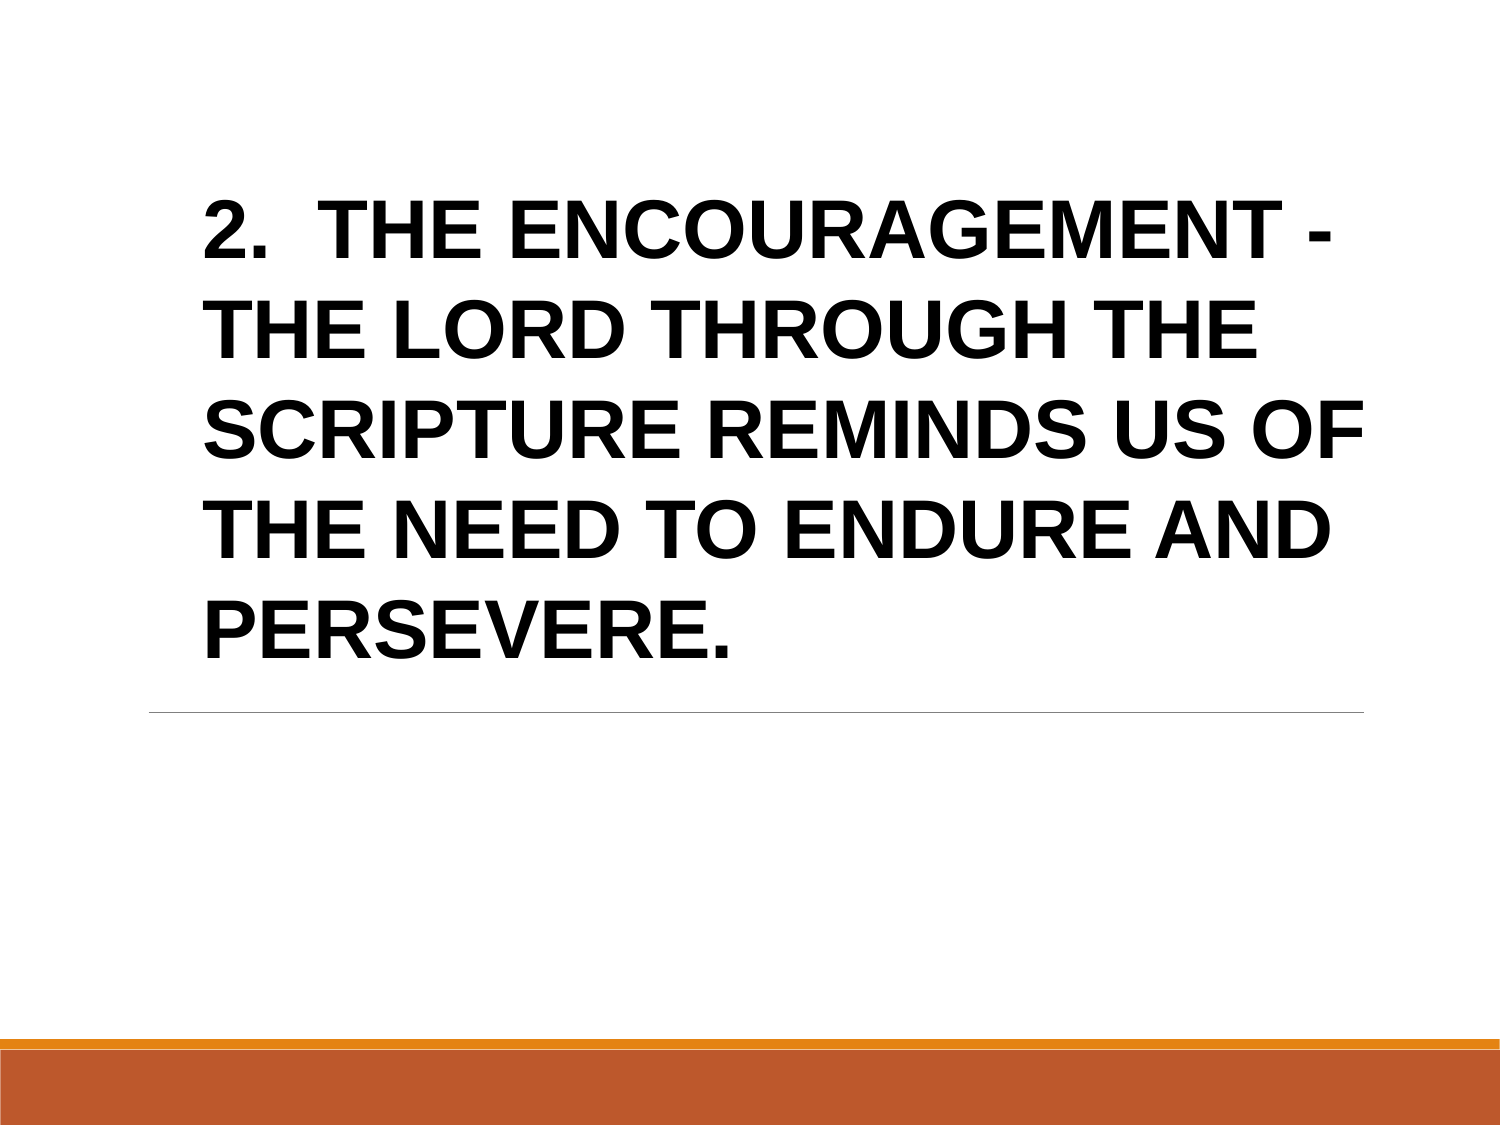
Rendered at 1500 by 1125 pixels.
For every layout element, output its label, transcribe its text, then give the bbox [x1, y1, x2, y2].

text_box 2. THE ENCOURAGEMENT - THE LORD THROUGH THE SCRIPTURE REMINDS US OF THE NEED TO ENDURE AND PERSEVERE. [187, 167, 1413, 683]
